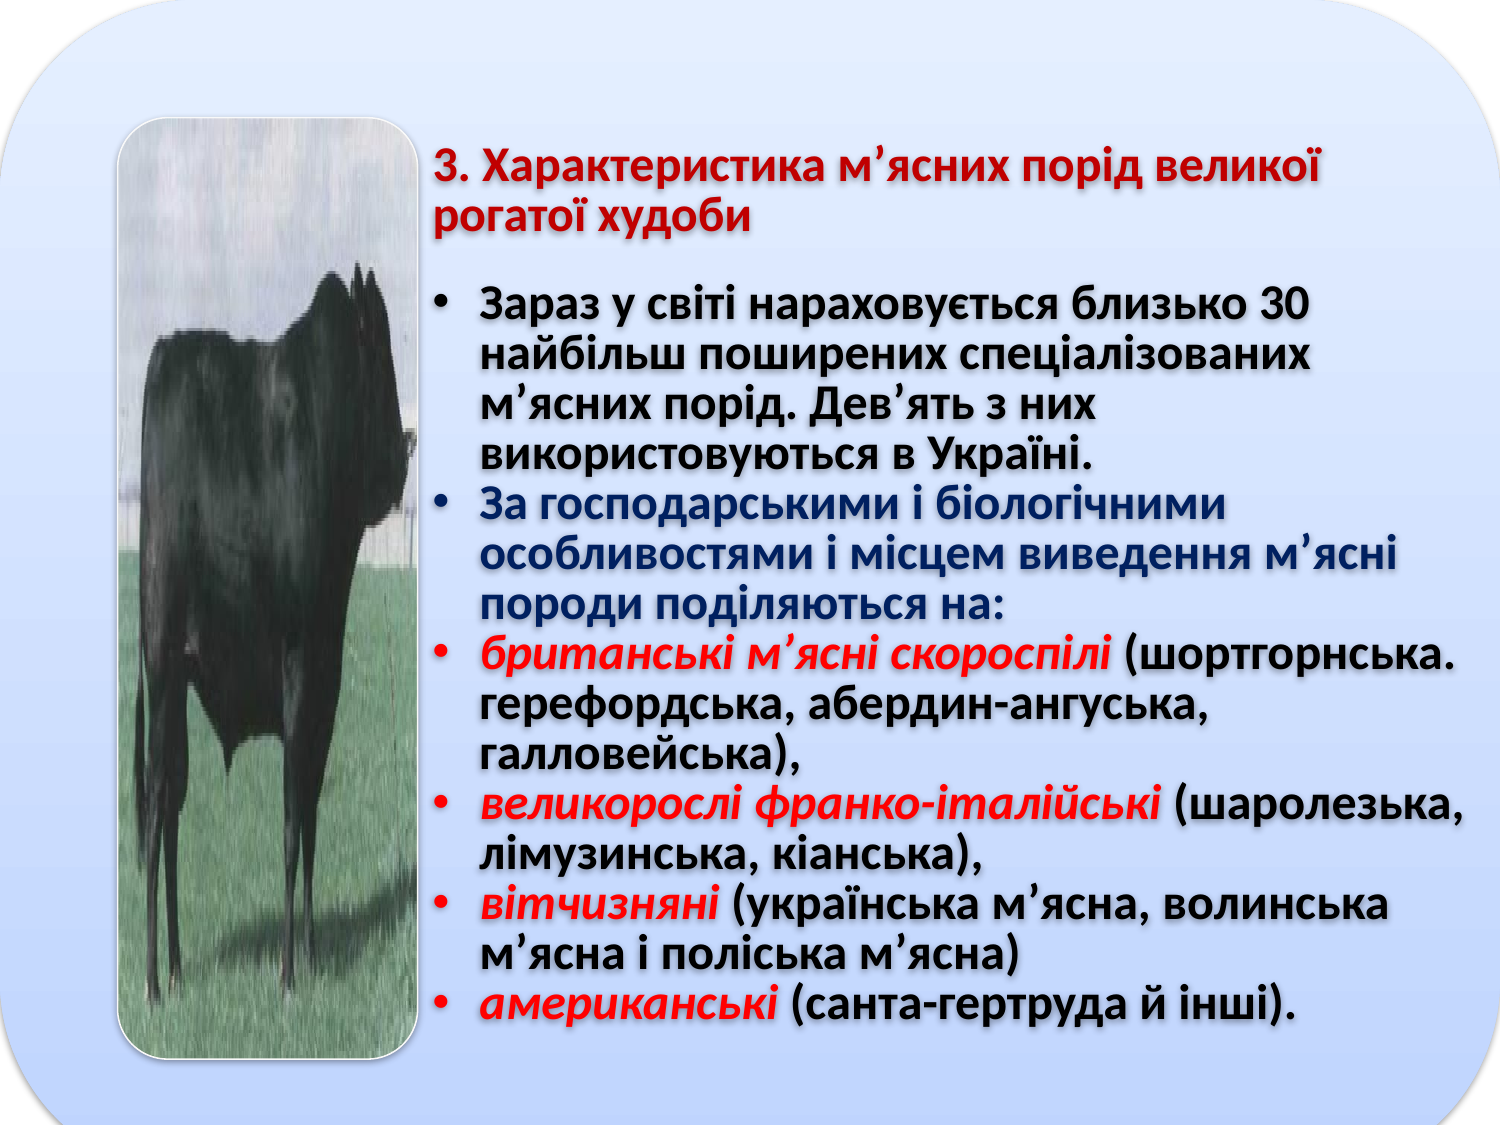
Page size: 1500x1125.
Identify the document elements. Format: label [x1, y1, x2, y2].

text_box [0, 0, 1500, 1125]
